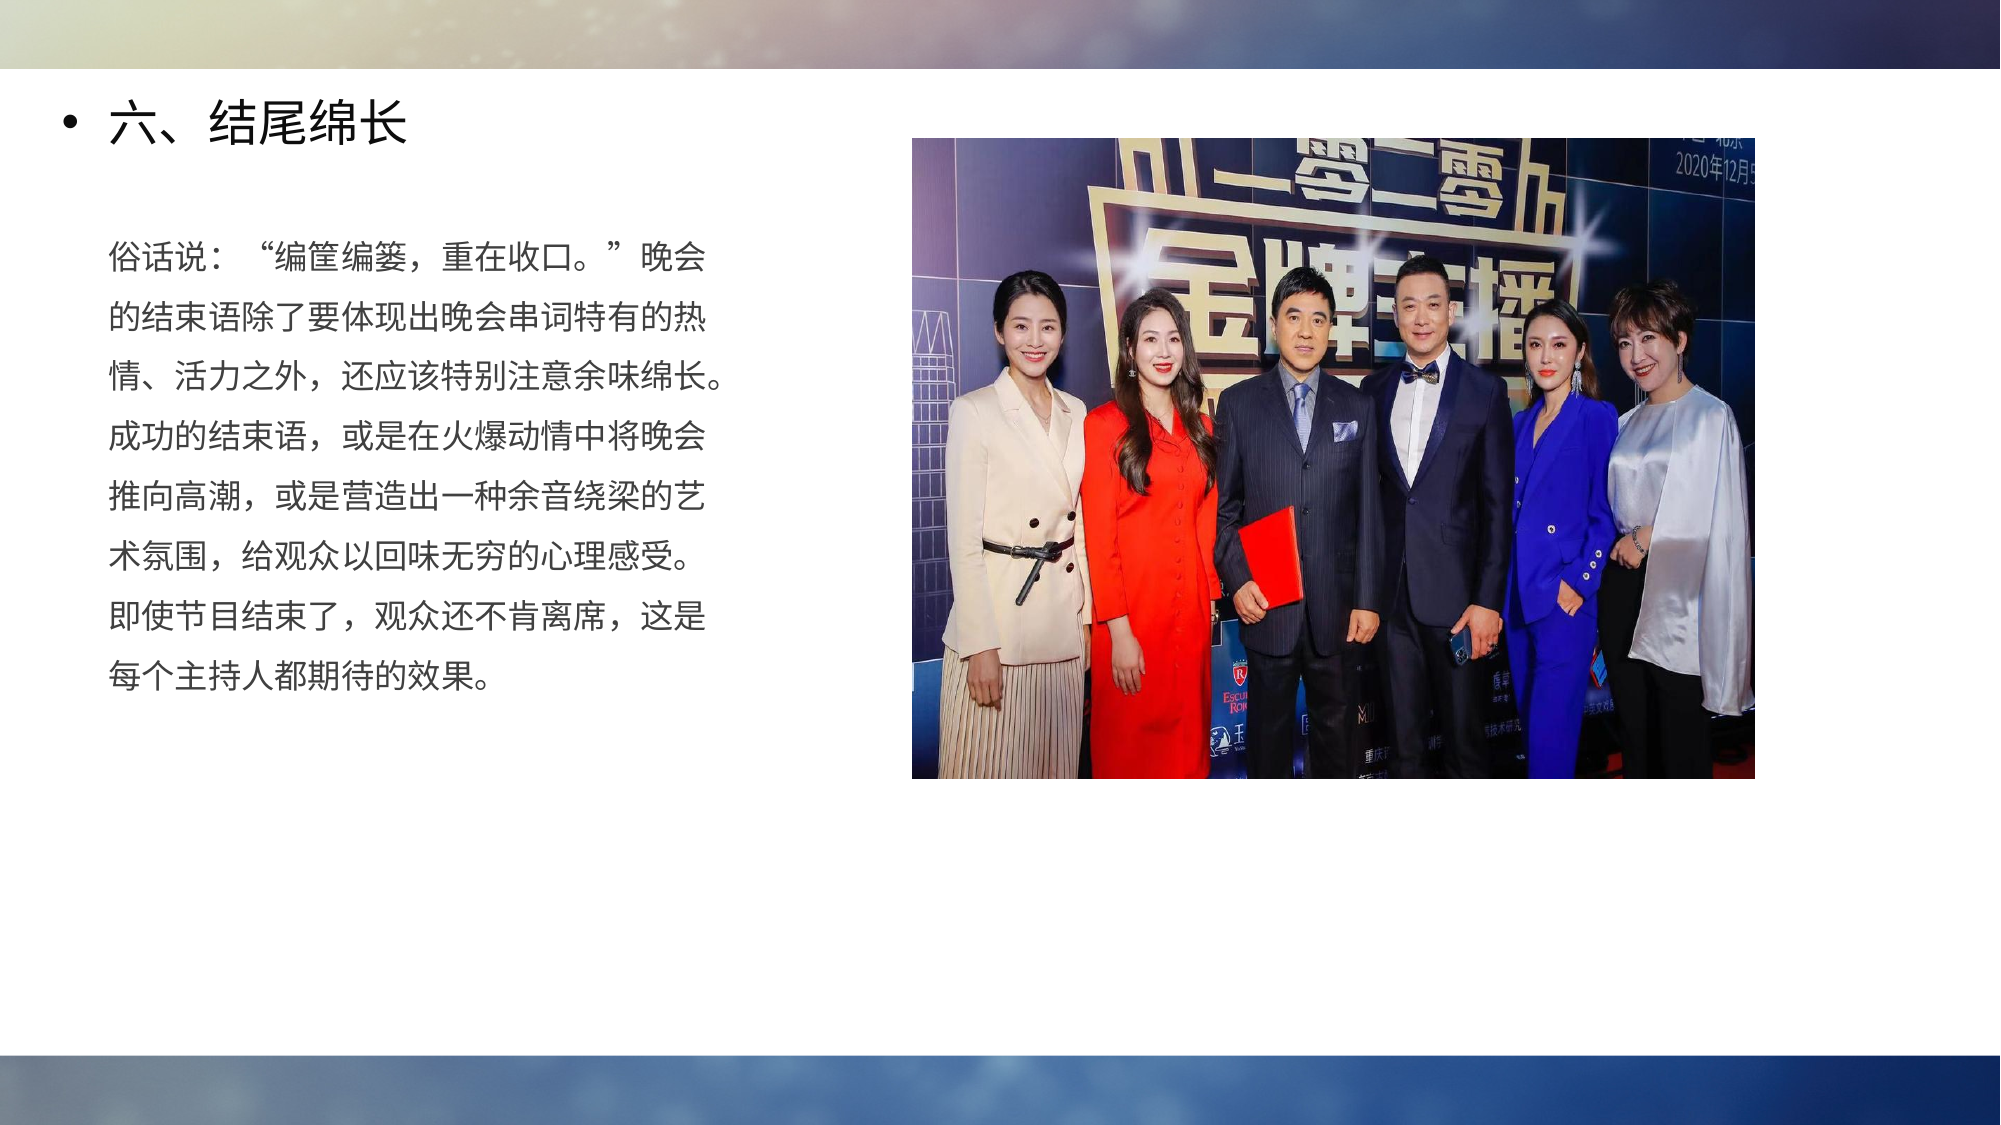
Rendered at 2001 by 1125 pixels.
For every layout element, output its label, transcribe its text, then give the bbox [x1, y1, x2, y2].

picture [0, 1056, 2000, 1125]
picture [912, 138, 1755, 779]
text_box 六、结尾绵长 [46, 84, 708, 160]
picture [0, 0, 2000, 69]
text_box 俗话说：“编筐编篓，重在收口。”晚会的结束语除了要体现出晚会串词特有的热情、活力之外，还应该特别注意余味绵长。成功的结束语，或是在火爆动情中将晚会推向高潮，或是营造出一种余音绕梁的艺术氛围，给观众以回味无穷的心理感受。即使节目结束了，观众还不肯离席，这是每个主持人都期待的效果。 [93, 208, 742, 703]
